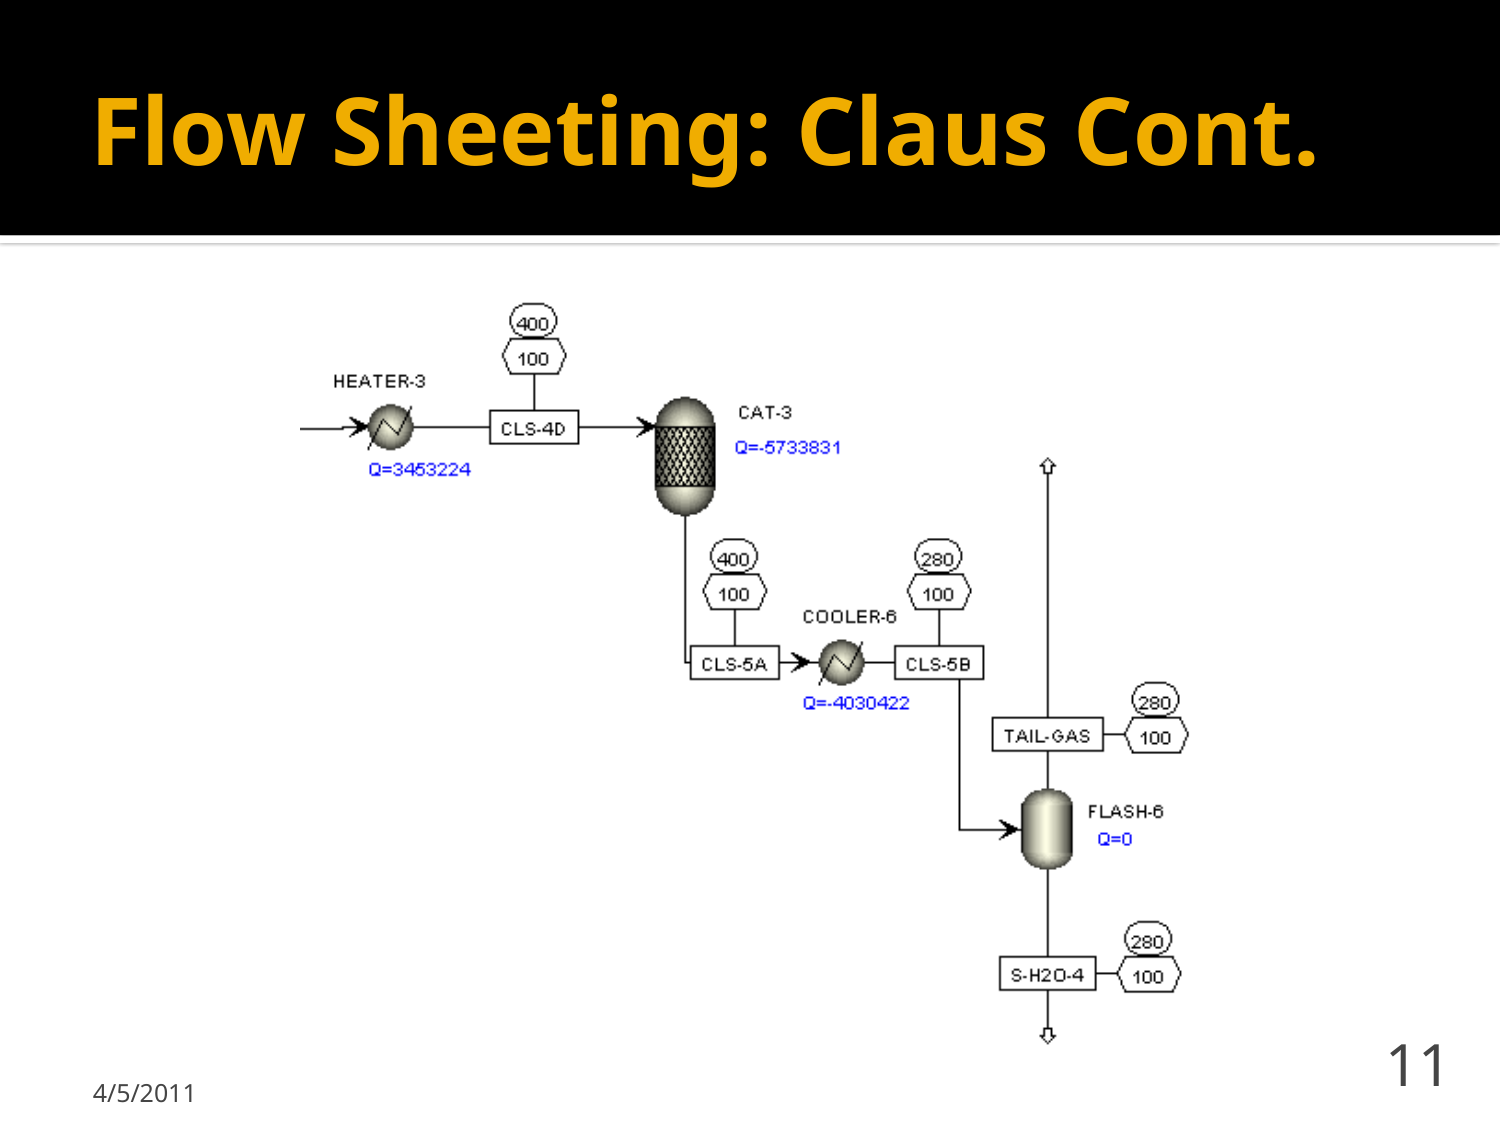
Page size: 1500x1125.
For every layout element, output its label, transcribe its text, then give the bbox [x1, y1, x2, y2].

picture [299, 274, 1213, 1063]
slide_number 11 [1345, 1062, 1467, 1108]
title Flow Sheeting: Claus Cont. [75, 25, 1425, 231]
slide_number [75, 1062, 425, 1108]
